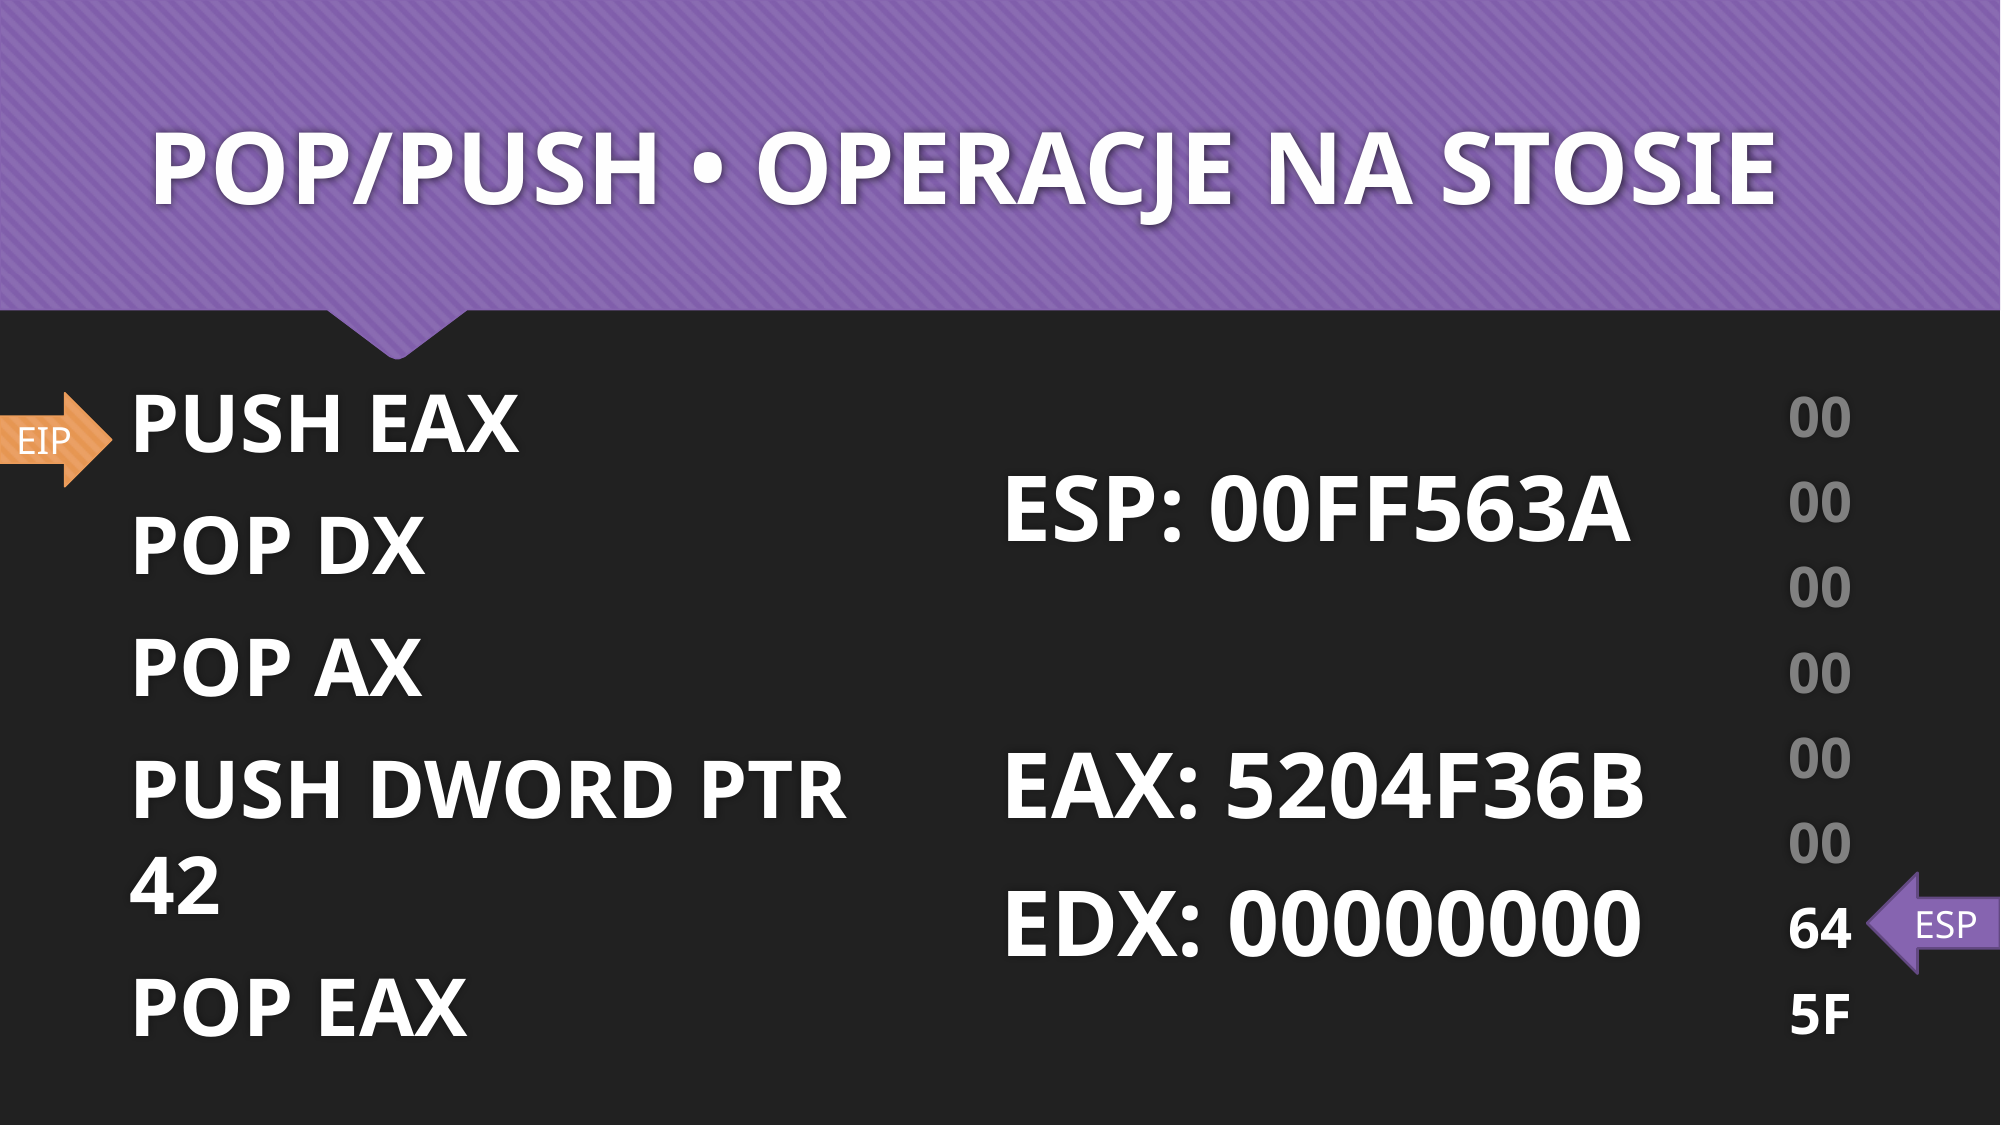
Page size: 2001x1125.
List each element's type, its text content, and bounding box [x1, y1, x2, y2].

list PUSH EAX POP DX POP AX PUSH DWORD PTR 42 POP EAX [114, 365, 933, 1060]
text_box EIP [0, 392, 113, 488]
text_box 00 00 00 00 00 00 64 5F [1770, 365, 1868, 1061]
text_box ESP [1866, 871, 2000, 975]
text_box ESP: 00FF563A EAX: 5204F36B EDX: 00000000 [985, 365, 1717, 1060]
title POP/PUSH • OPERACJE NA STOSIE [132, 73, 1868, 233]
